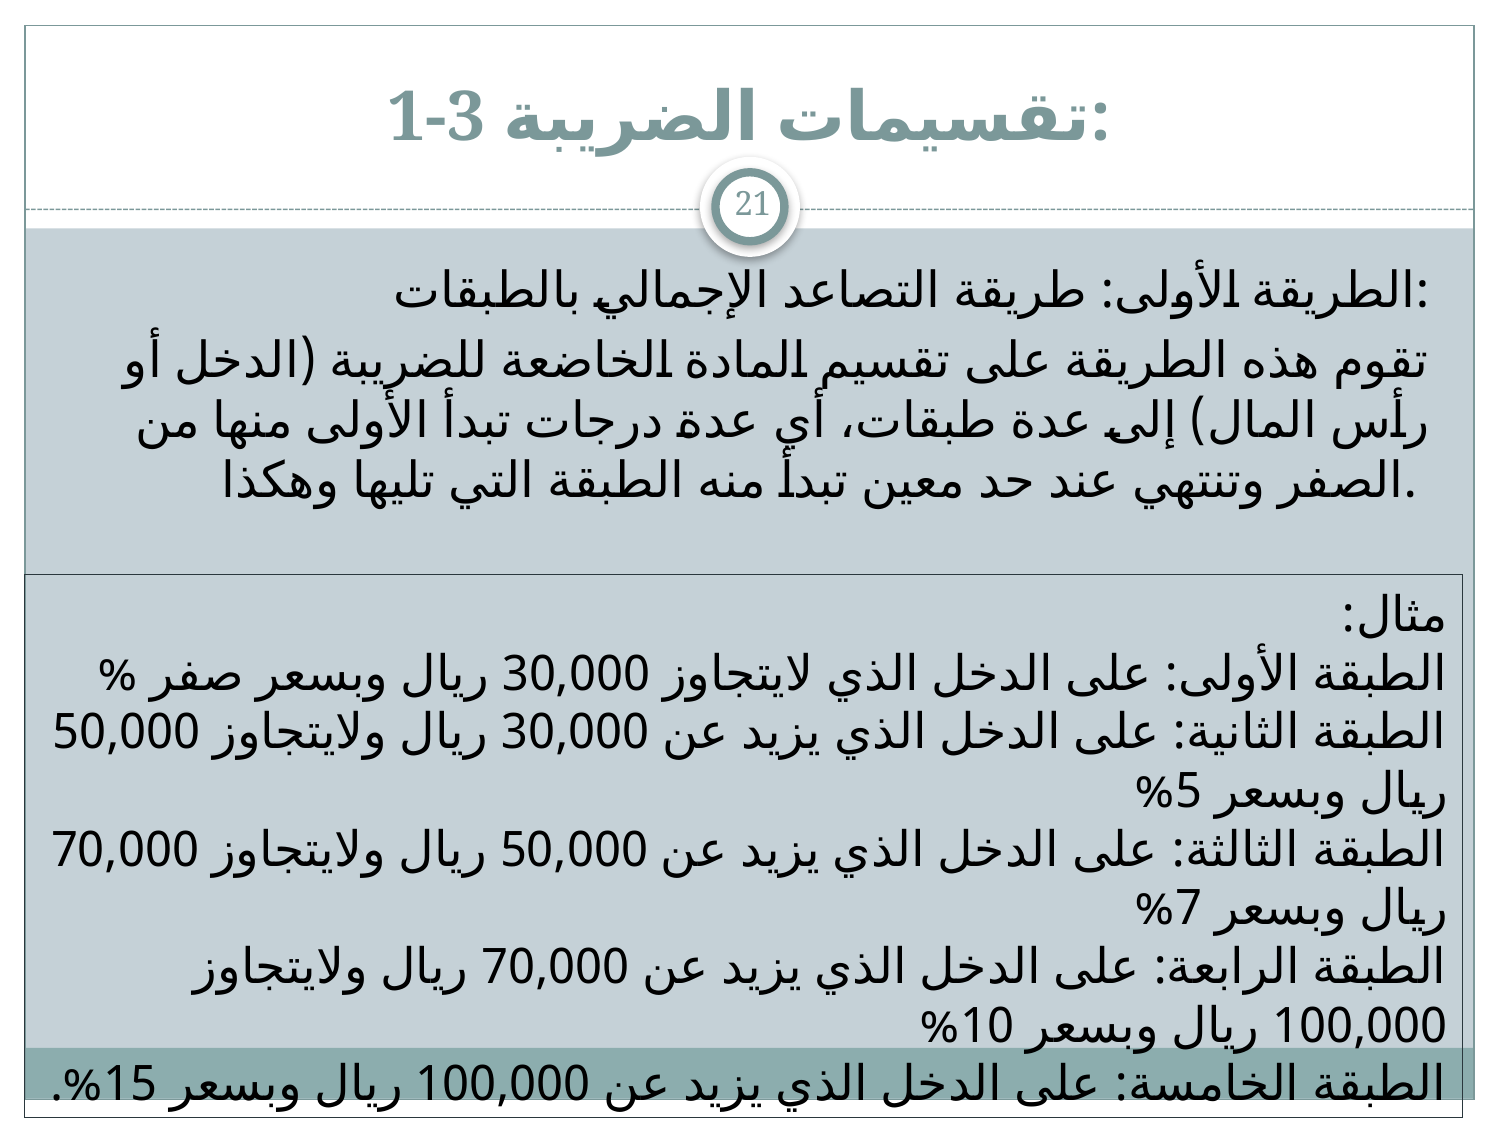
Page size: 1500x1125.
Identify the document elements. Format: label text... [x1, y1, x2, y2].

list الطريقة الأولى: طريقة التصاعد الإجمالي بالطبقات: تقوم هذه الطريقة على تقسيم المادة الخاضعة للضريبة (الدخل أو رأس المال) إلى عدة طبقات، أي عدة درجات تبدأ الأولى منها من الصفر وتنتهي عند حد معين تبدأ منه الطبقة التي تليها وهكذا. [49, 250, 1445, 550]
text_box مثال: الطبقة الأولى: على الدخل الذي لايتجاوز 30,000 ريال وبسعر صفر % الطبقة الثانية: على الدخل الذي يزيد عن 30,000 ريال ولايتجاوز 50,000 ريال وبسعر 5% الطبقة الثالثة: على الدخل الذي يزيد عن 50,000 ريال ولايتجاوز 70,000 ريال وبسعر 7% الطبقة الرابعة: على الدخل الذي يزيد عن 70,000 ريال ولايتجاوز 100,000 ريال وبسعر 10% الطبقة الخامسة: على الدخل الذي يزيد عن 100,000 ريال وبسعر 15%. [24, 574, 1463, 1118]
slide_number 21 [715, 168, 791, 241]
title 1-3 تقسيمات الضريبة: [49, 37, 1450, 162]
